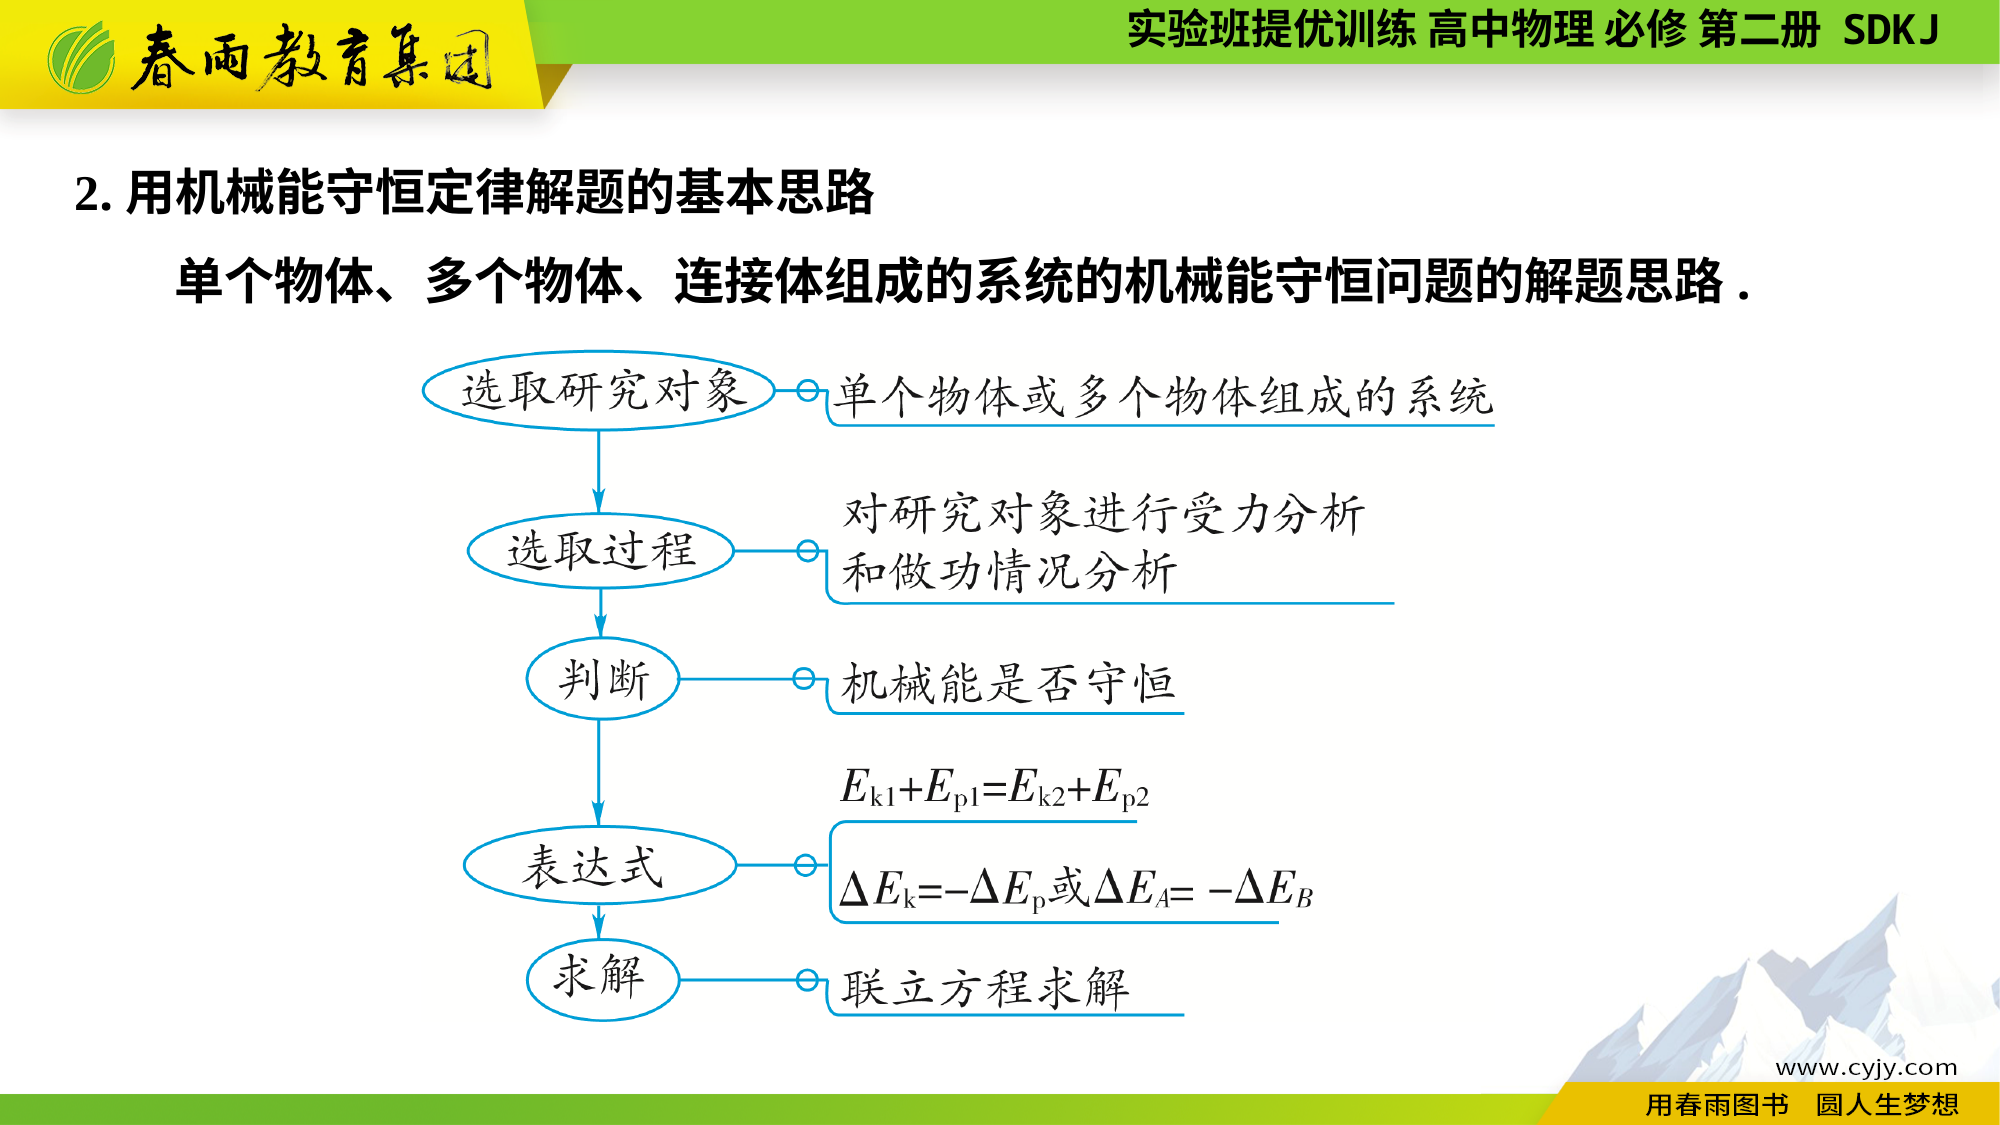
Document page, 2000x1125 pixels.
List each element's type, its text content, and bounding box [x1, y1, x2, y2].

list 2.用机械能守恒定律解题的基本思路 单个物体、多个物体、连接体组成的系统的机械能守恒问题的解题思路. [59, 122, 1944, 400]
picture [0, 0, 2000, 1125]
